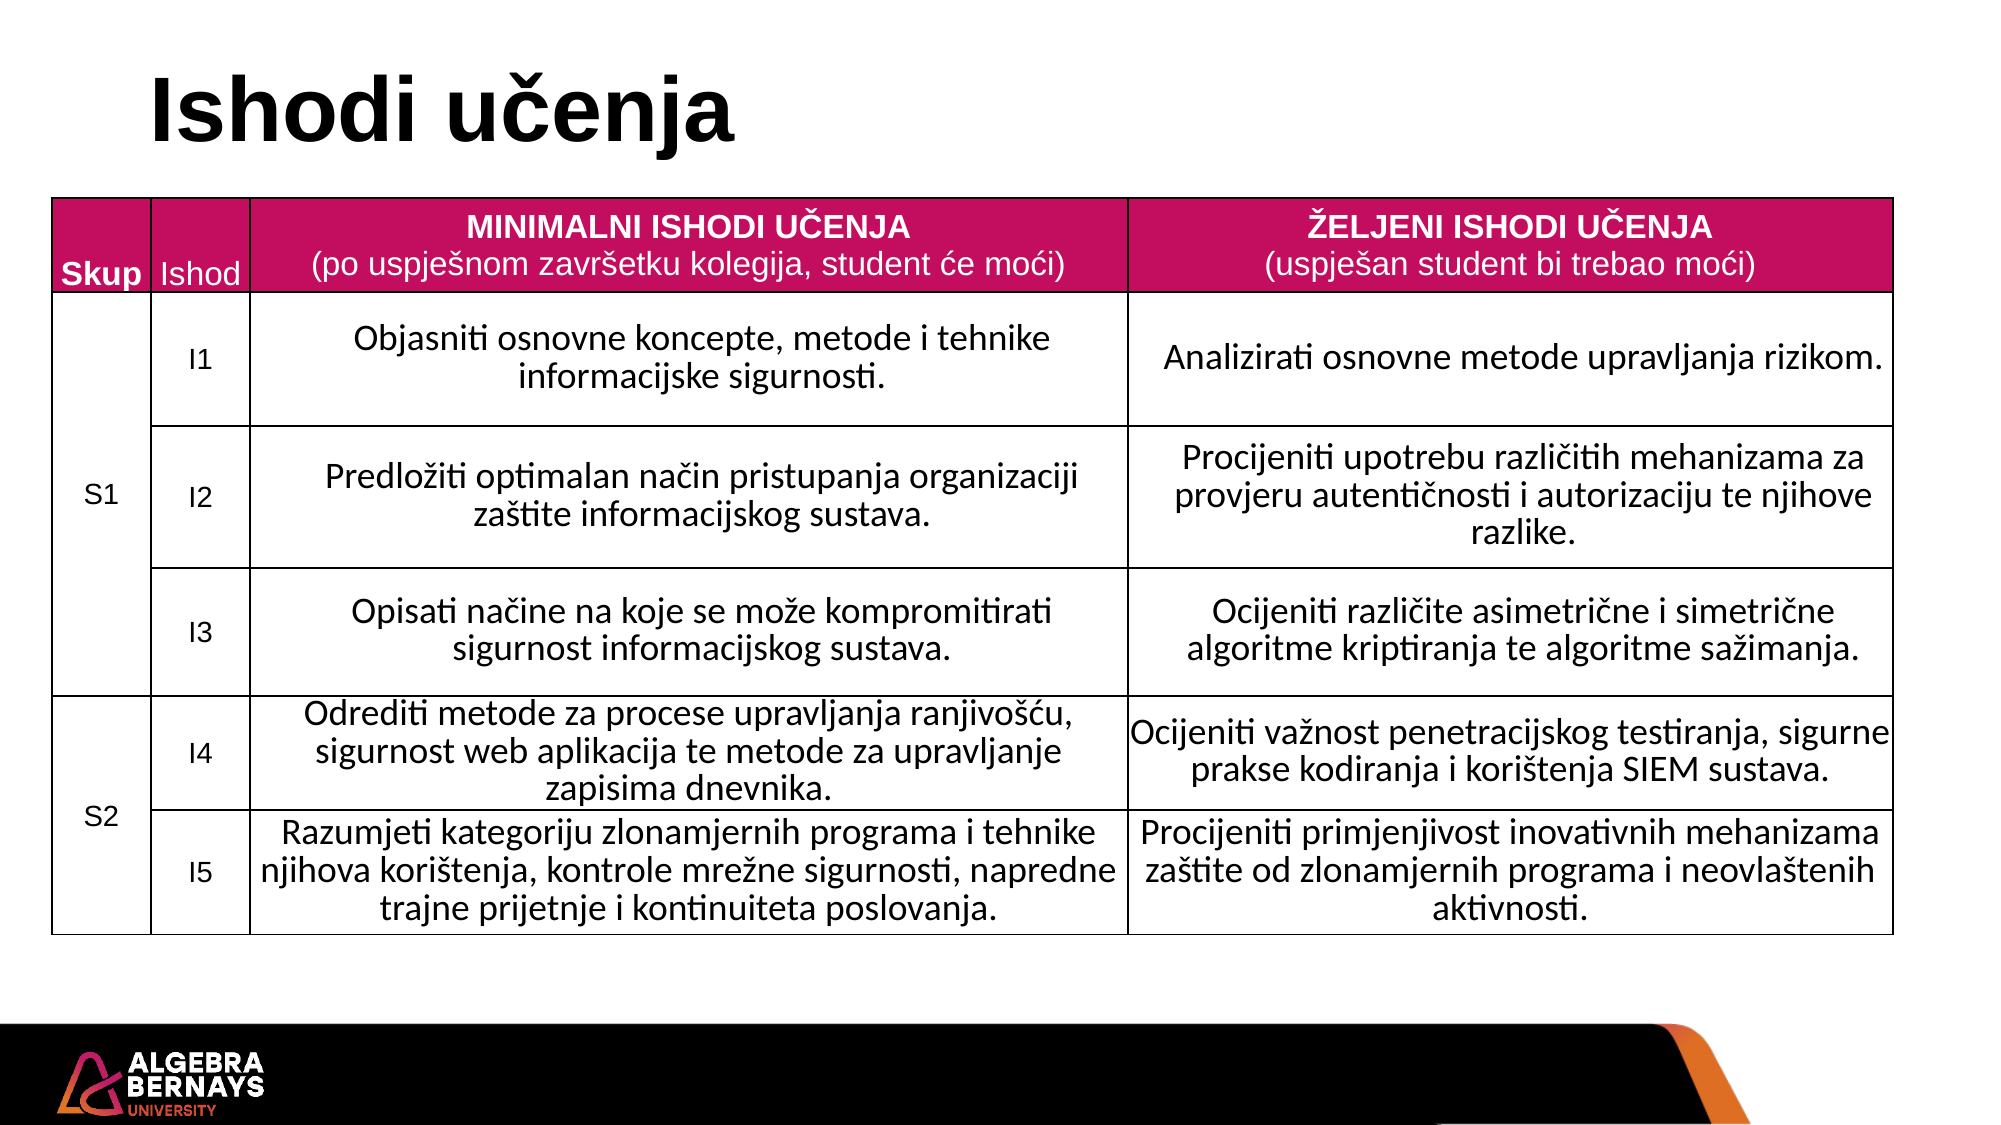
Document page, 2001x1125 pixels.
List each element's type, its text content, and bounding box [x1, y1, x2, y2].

table_cell Odrediti metode za procese upravljanja ranjivošću, sigurnost web aplikacija te metode za upravljanje zapisima dnevnika. [251, 697, 1127, 809]
table_header ŽELJENI ISHODI UČENJA (uspješan student bi trebao moći) [1129, 199, 1892, 291]
table_cell Ocijeniti različite asimetrične i simetrične algoritme kriptiranja te algoritme sažimanja. [1129, 569, 1892, 695]
table_cell I3 [152, 569, 249, 695]
table_cell Predložiti optimalan način pristupanja organizaciji zaštite informacijskog sustava. [251, 427, 1127, 567]
table_cell S2 [53, 697, 150, 934]
table_cell Razumjeti kategoriju zlonamjernih programa i tehnike njihova korištenja, kontrole mrežne sigurnosti, napredne trajne prijetnje i kontinuiteta poslovanja. [251, 811, 1127, 934]
table_cell Ocijeniti važnost penetracijskog testiranja, sigurne prakse kodiranja i korištenja SIEM sustava. [1129, 697, 1892, 809]
table_cell I4 [152, 697, 249, 809]
table_header MINIMALNI ISHODI UČENJA (po uspješnom završetku kolegija, student će moći) [251, 199, 1127, 291]
table_cell S1 [53, 293, 150, 695]
table_header Ishod [152, 199, 249, 291]
table_header Skup [53, 199, 150, 291]
table_cell I5 [152, 811, 249, 934]
table_cell I2 [152, 427, 249, 567]
picture [0, 1023, 1958, 1125]
table_cell Analizirati osnovne metode upravljanja rizikom. [1129, 293, 1892, 425]
table_cell Procijeniti upotrebu različitih mehanizama za provjeru autentičnosti i autorizaciju te njihove razlike. [1129, 427, 1892, 567]
table_cell Objasniti osnovne koncepte, metode i tehnike informacijske sigurnosti. [251, 293, 1127, 425]
title Ishodi učenja [134, 3, 1860, 197]
table_cell Opisati načine na koje se može kompromitirati sigurnost informacijskog sustava. [251, 569, 1127, 695]
table_cell I1 [152, 293, 249, 425]
table_cell Procijeniti primjenjivost inovativnih mehanizama zaštite od zlonamjernih programa i neovlaštenih aktivnosti. [1129, 811, 1892, 934]
